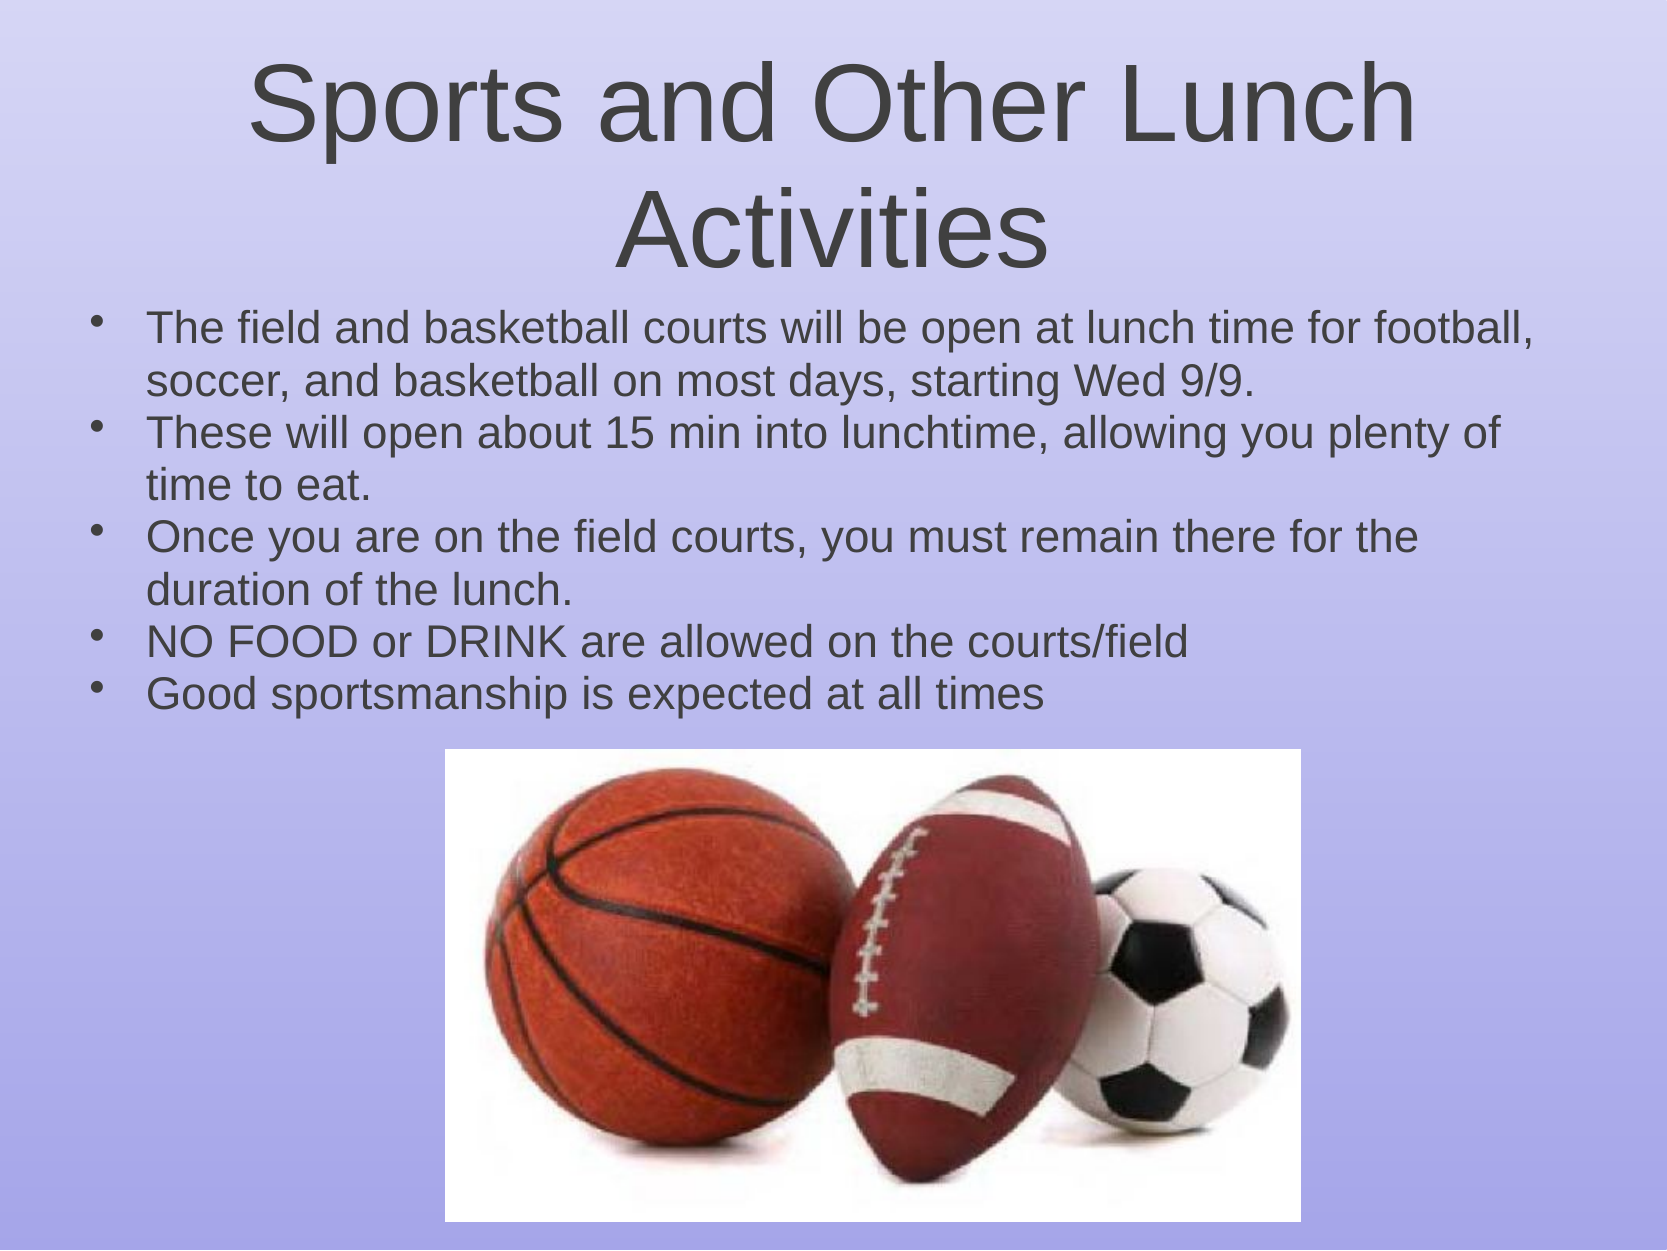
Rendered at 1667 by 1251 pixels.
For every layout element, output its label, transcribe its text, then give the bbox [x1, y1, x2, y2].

text_box The field and basketball courts will be open at lunch time for football, soccer, and basketball on most days, starting Wed 9/9. These will open about 15 min into lunchtime, allowing you plenty of time to eat. Once you are on the field courts, you must remain there for the duration of the lunch. NO FOOD or DRINK are allowed on the courts/field Good sportsmanship is expected at all times [70, 302, 1555, 773]
title Sports and Other Lunch Activities [83, 52, 1584, 281]
picture [445, 749, 1301, 1222]
